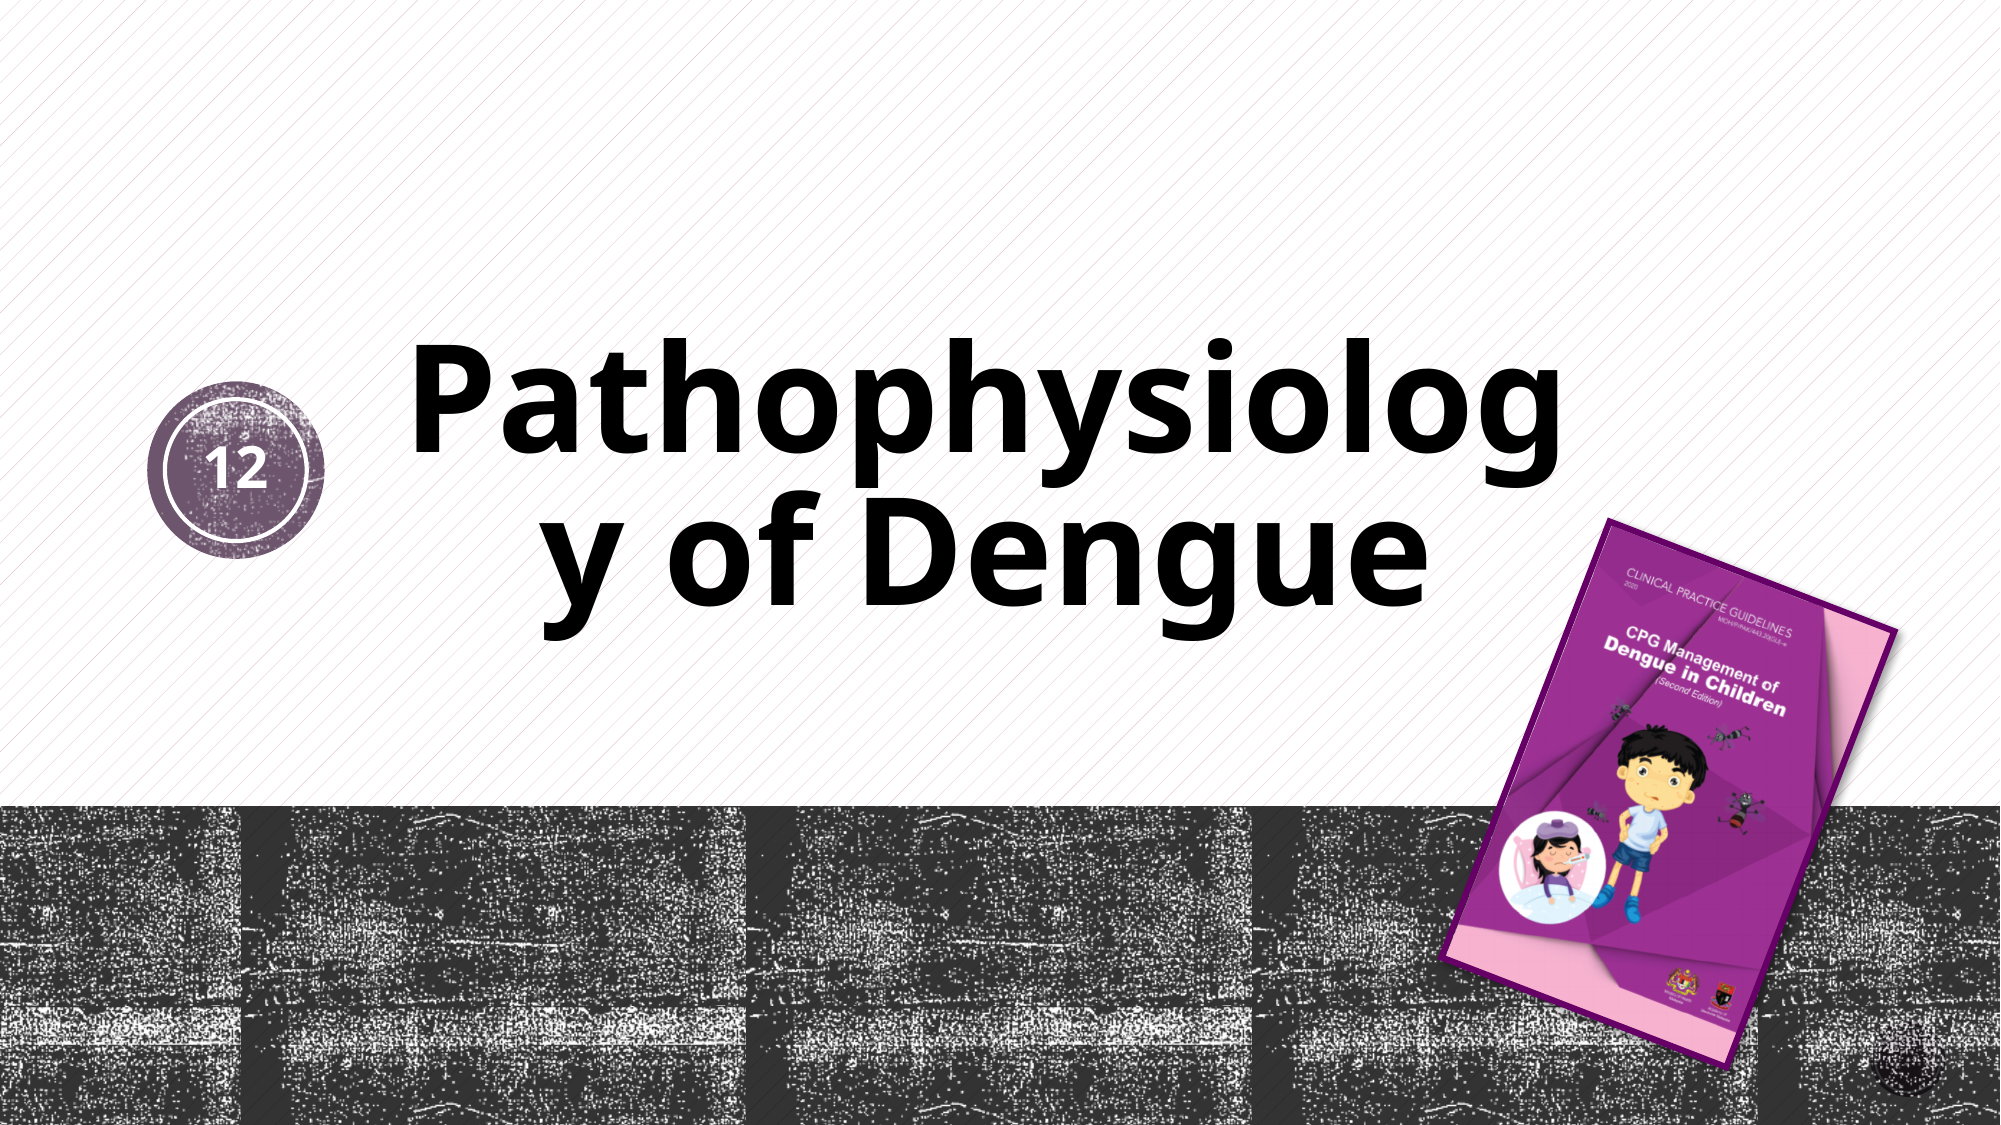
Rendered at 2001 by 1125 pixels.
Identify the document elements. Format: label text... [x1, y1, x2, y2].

title Pathophysiology of Dengue [355, 301, 1618, 664]
slide_number 12 [138, 411, 334, 530]
picture [1447, 527, 1889, 1062]
